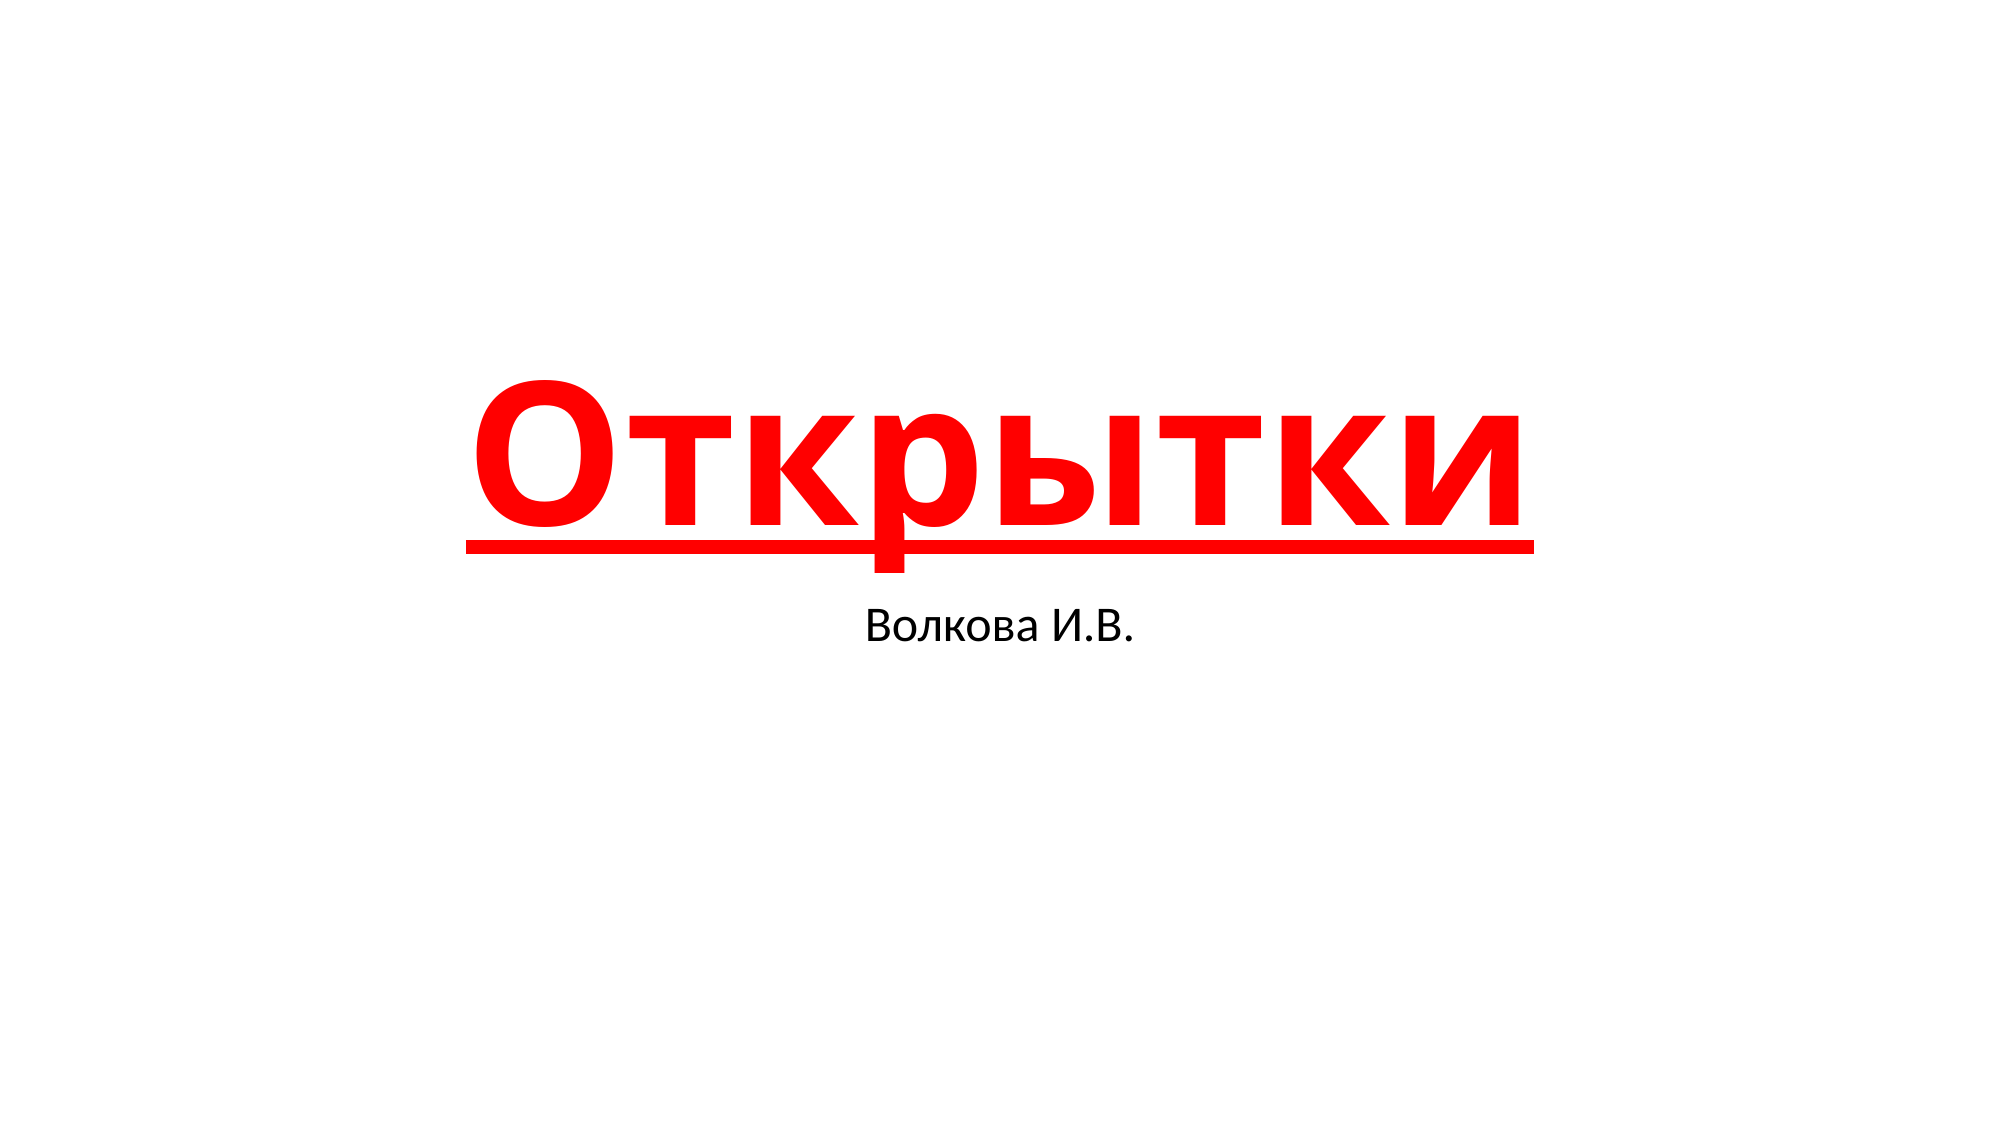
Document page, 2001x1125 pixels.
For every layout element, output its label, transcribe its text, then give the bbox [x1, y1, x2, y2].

title Открытки [249, 184, 1750, 576]
subtitle Волкова И.В. [249, 590, 1750, 863]
